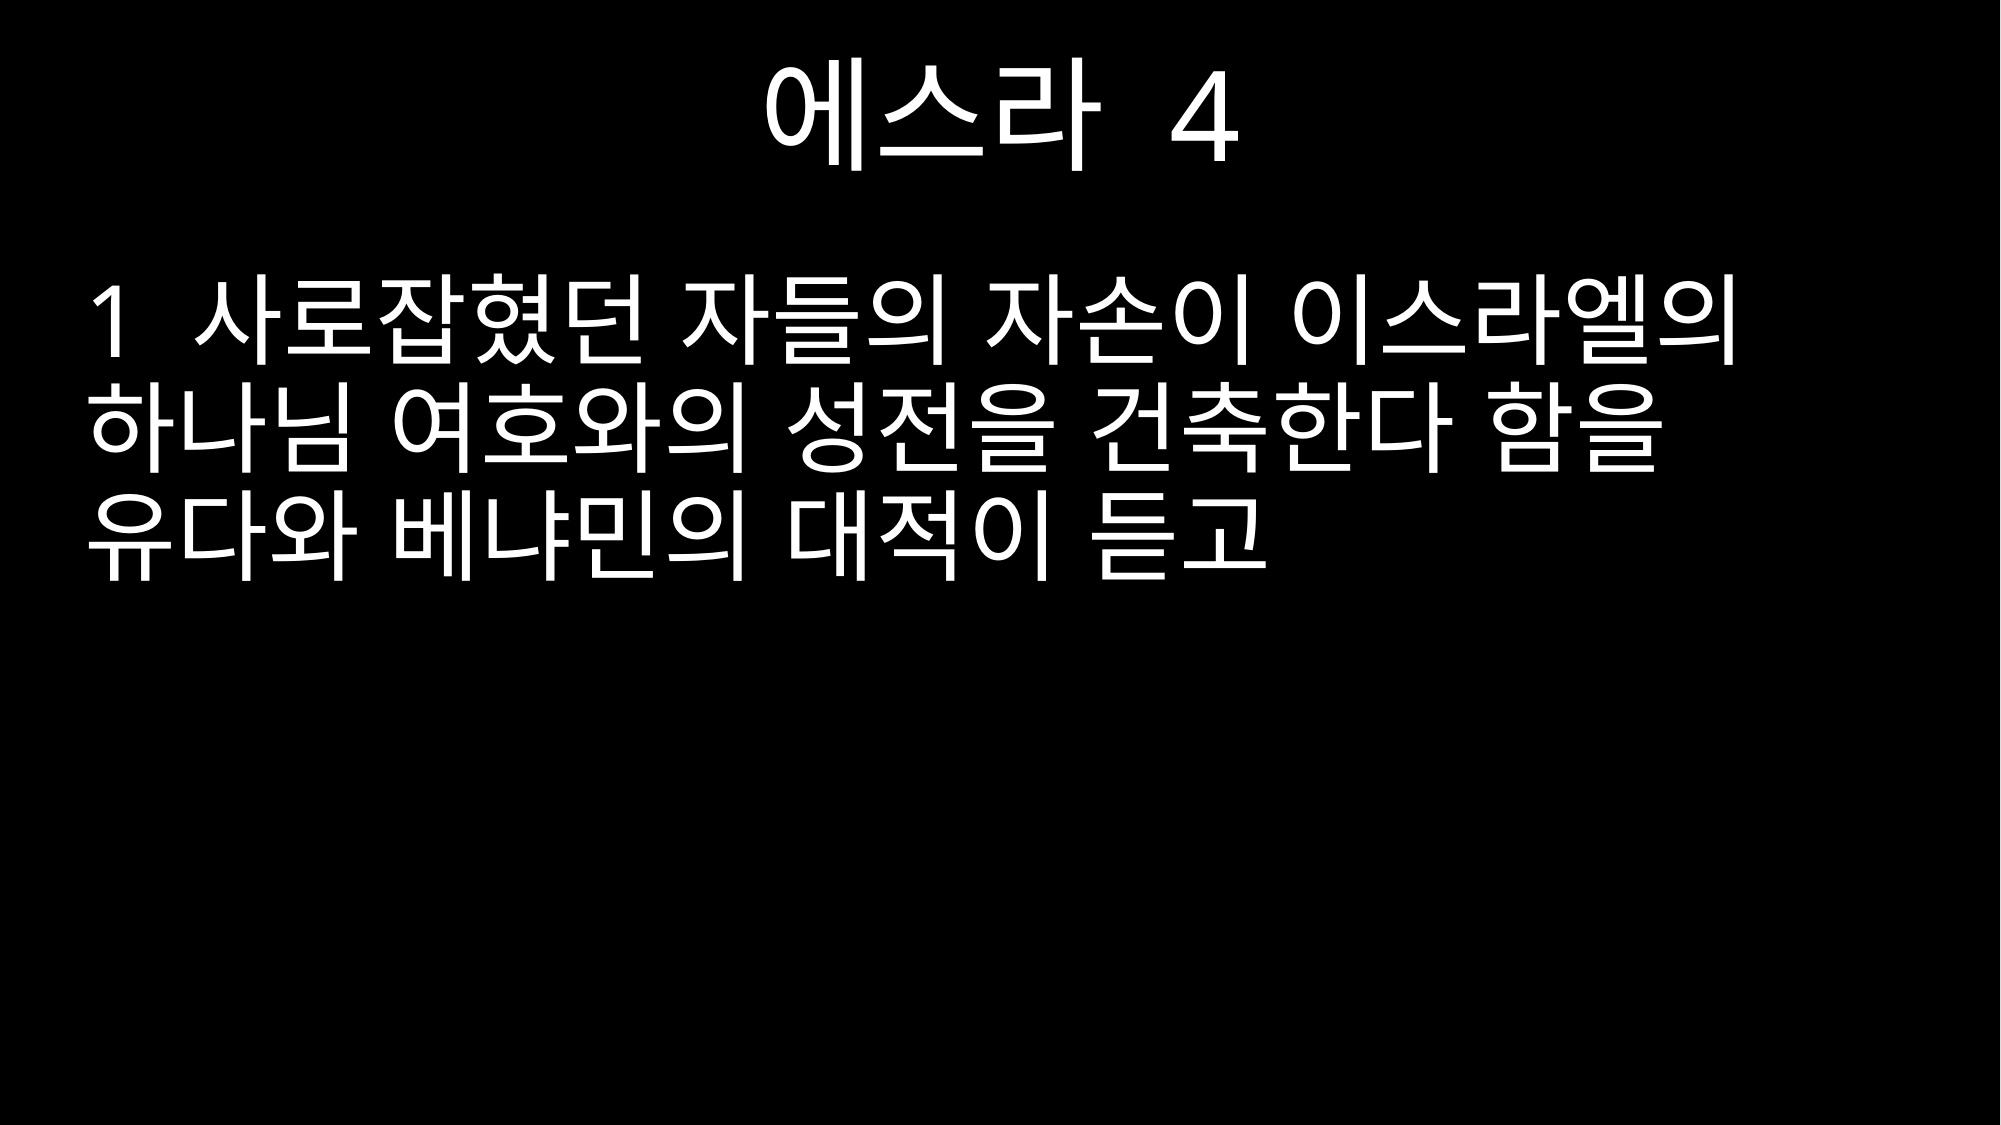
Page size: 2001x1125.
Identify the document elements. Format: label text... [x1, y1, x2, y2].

picture [0, 0, 2001, 1125]
list 1 사로잡혔던 자들의 자손이 이스라엘의 하나님 여호와의 성전을 건축한다 함을 유다와 베냐민의 대적이 듣고 [69, 263, 1953, 423]
footer 에스라 4 [0, 32, 2000, 192]
